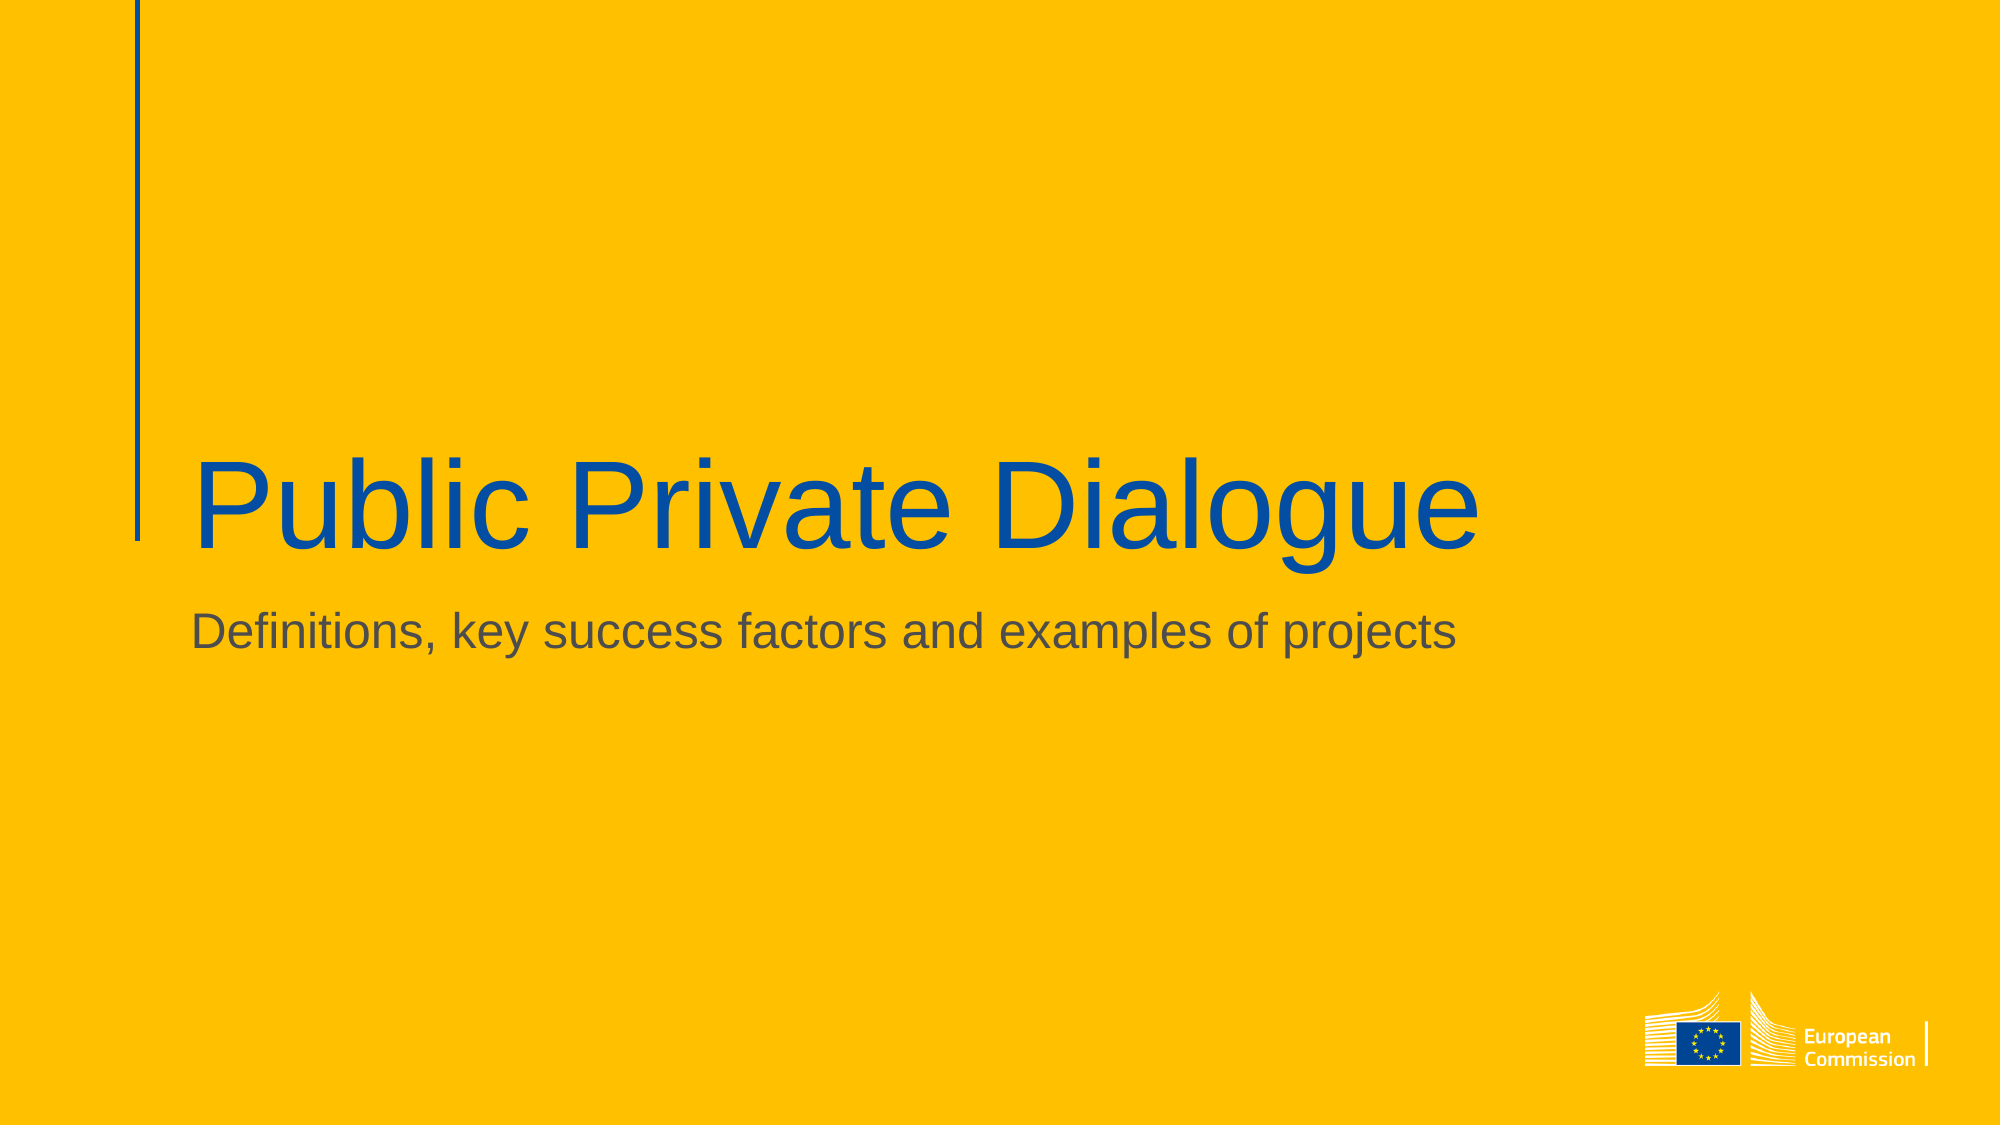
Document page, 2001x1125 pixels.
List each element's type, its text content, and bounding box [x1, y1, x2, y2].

picture [1645, 991, 1928, 1066]
title Public Private Dialogue [176, 184, 1843, 576]
subtitle Definitions, key success factors and examples of projects [175, 590, 1842, 863]
